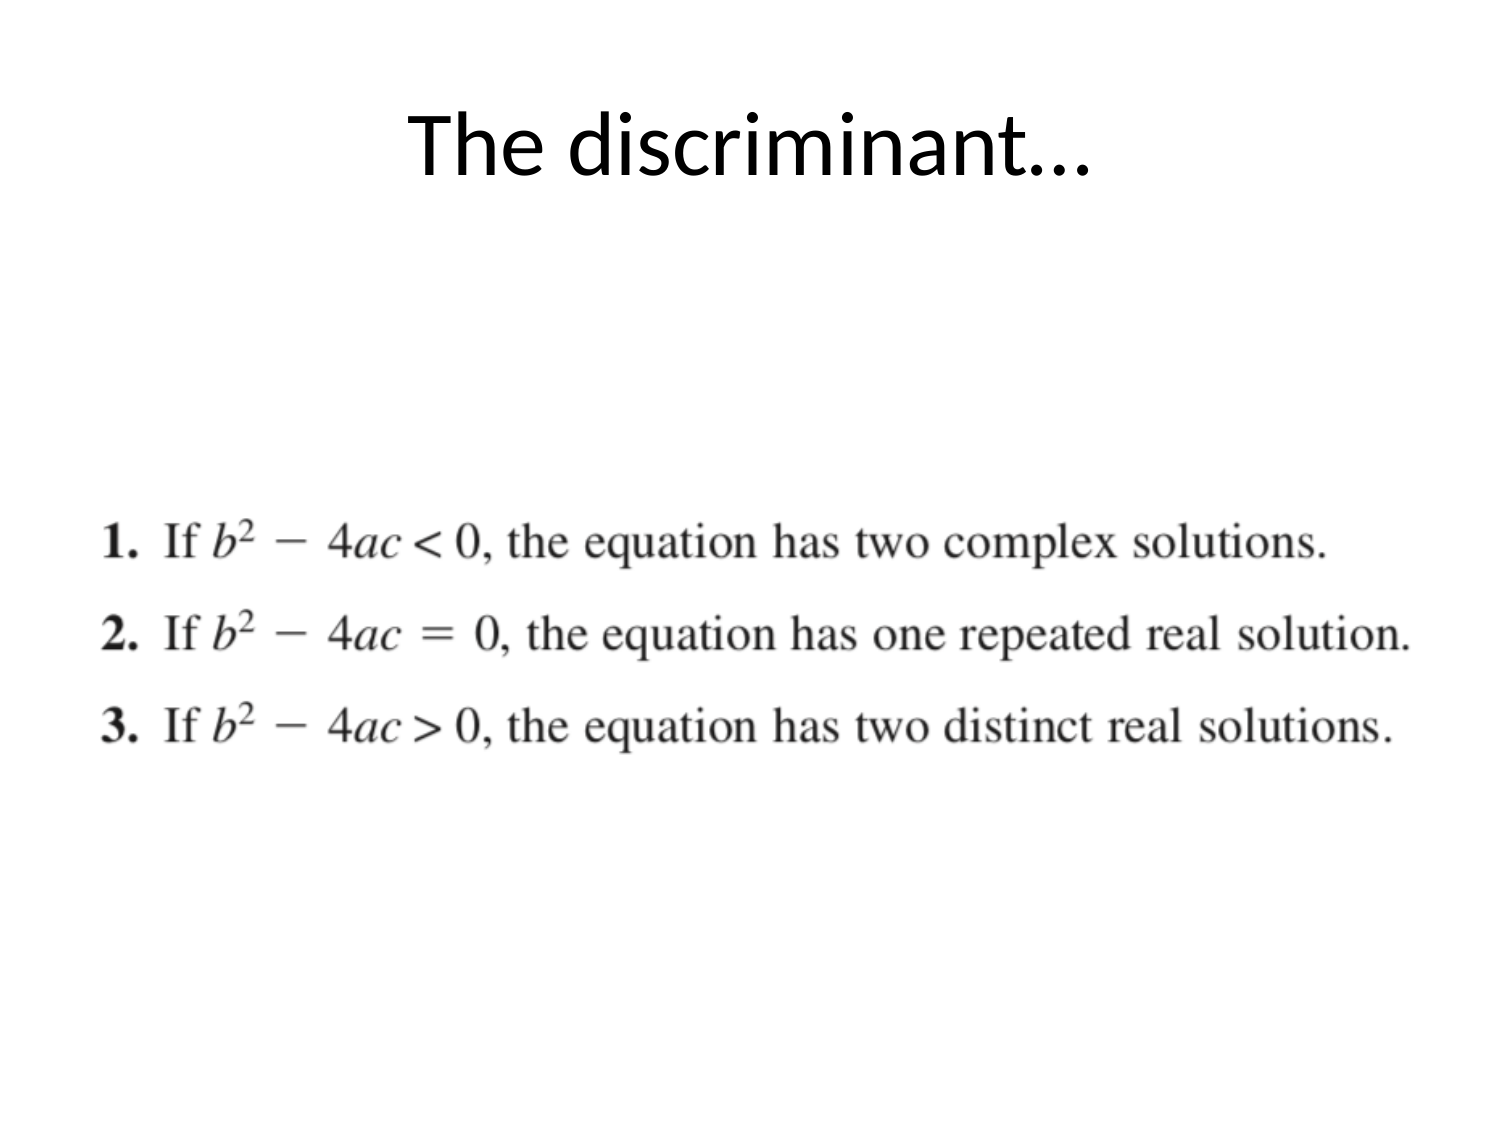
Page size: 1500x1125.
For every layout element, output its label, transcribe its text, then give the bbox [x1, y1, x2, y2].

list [74, 262, 1426, 1006]
title The discriminant… [75, 45, 1425, 233]
